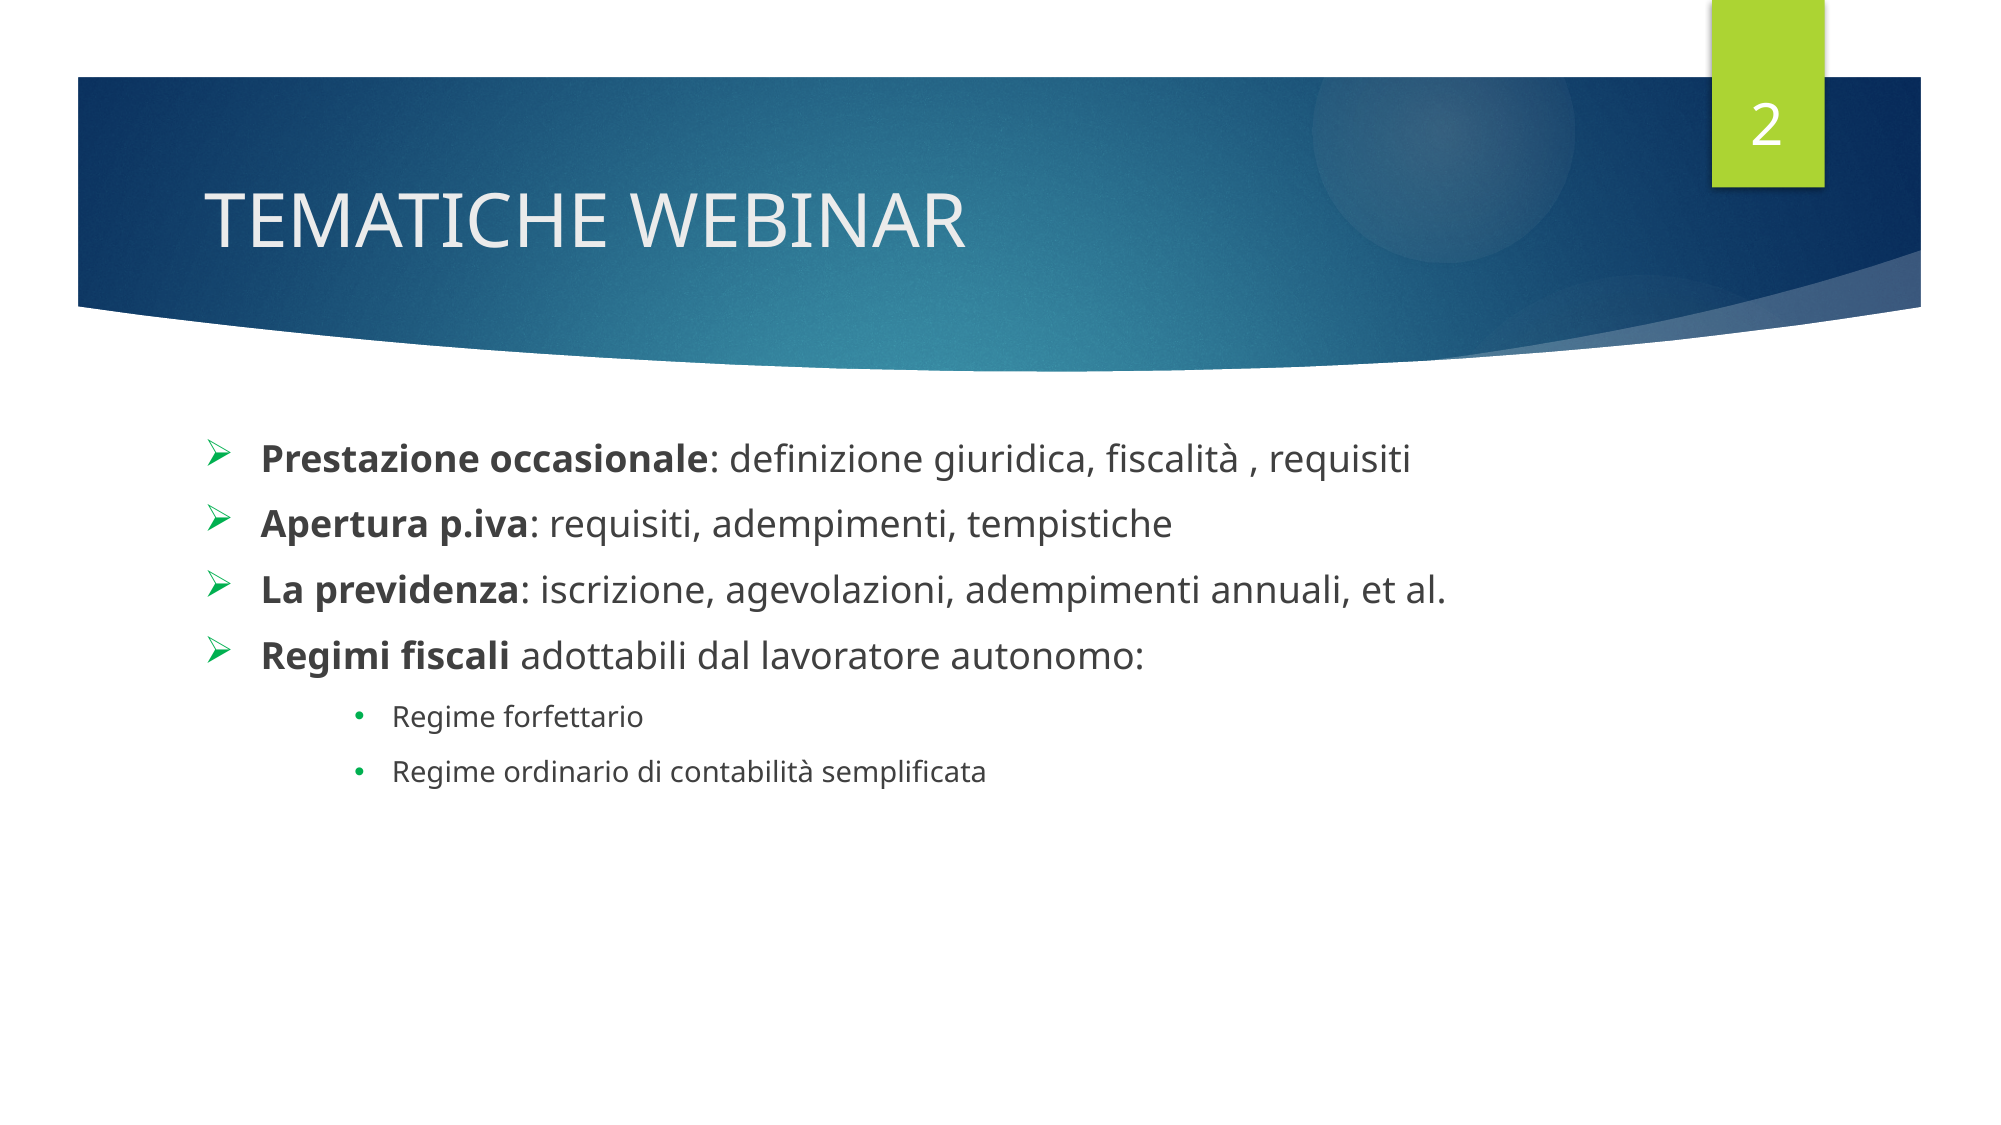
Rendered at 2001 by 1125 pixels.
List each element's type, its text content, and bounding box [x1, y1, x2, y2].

list Prestazione occasionale: definizione giuridica, fiscalità , requisiti Apertura p.iva: requisiti, adempimenti, tempistiche La previdenza: iscrizione, agevolazioni, adempimenti annuali, et al. Regimi fiscali adottabili dal lavoratore autonomo: Regime forfettario Regime ordinario di contabilità semplificata [189, 427, 1627, 988]
title TEMATICHE WEBINAR [189, 159, 1627, 276]
slide_number 2 [1698, 48, 1836, 175]
